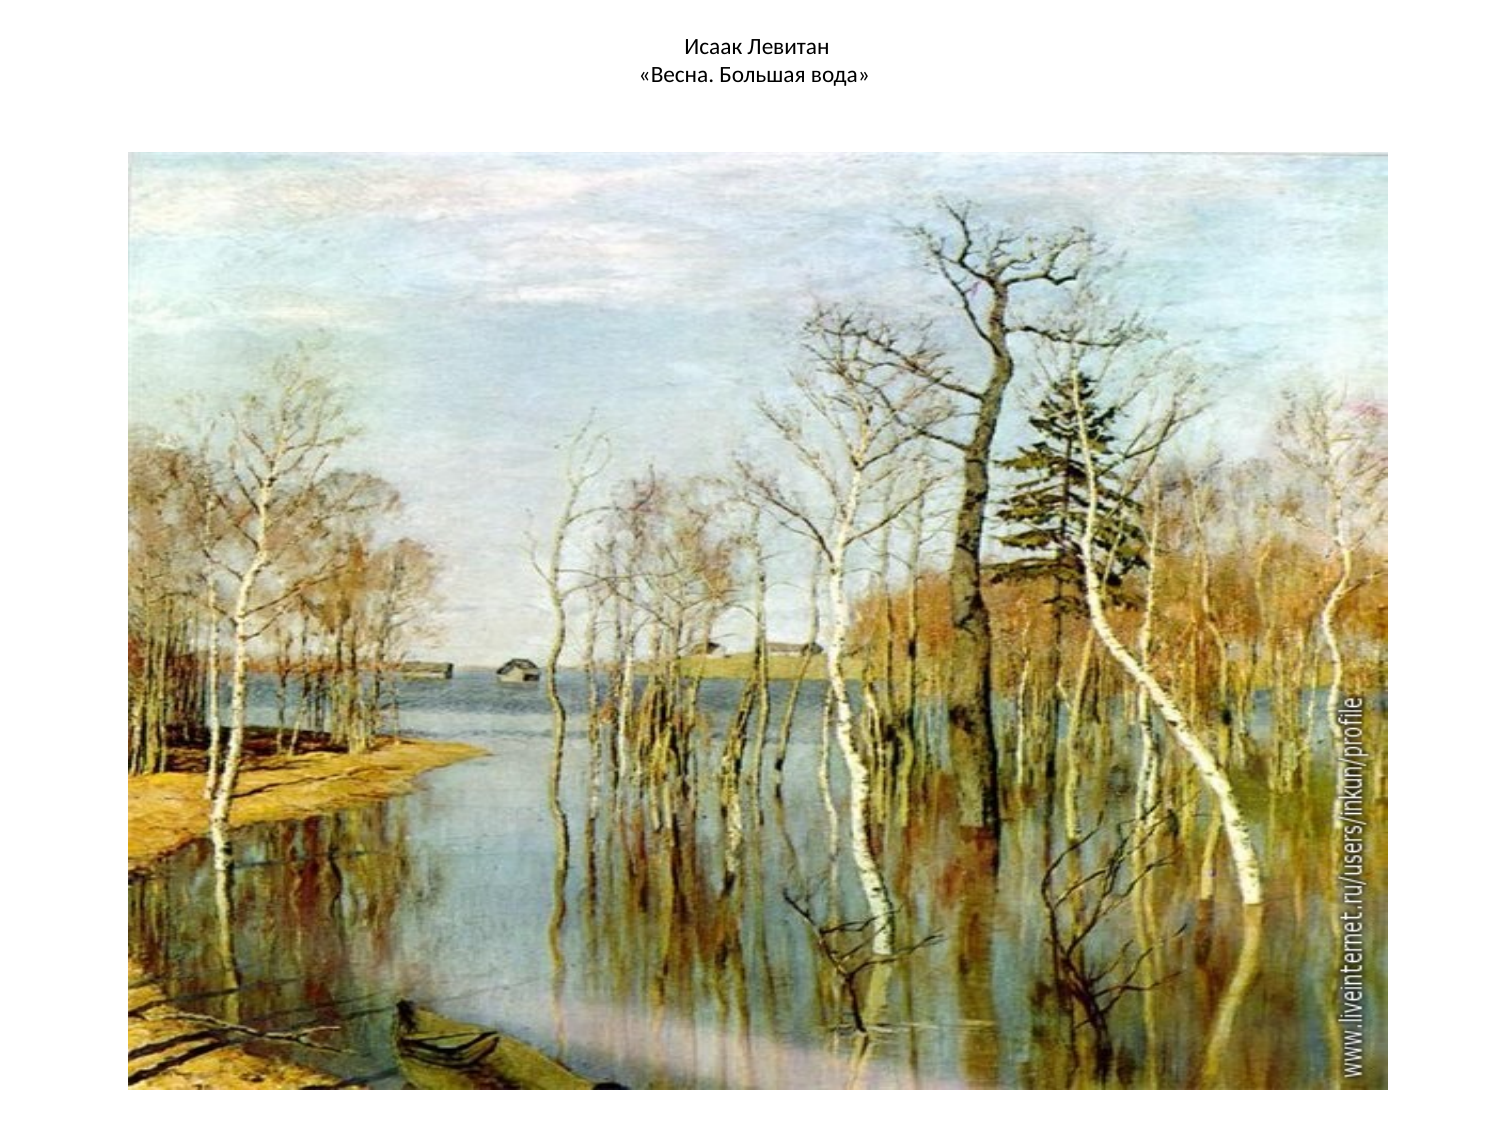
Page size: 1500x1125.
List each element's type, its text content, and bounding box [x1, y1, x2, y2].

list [128, 152, 1388, 1091]
title Исаак Левитан «Весна. Большая вода» [82, 23, 1432, 96]
